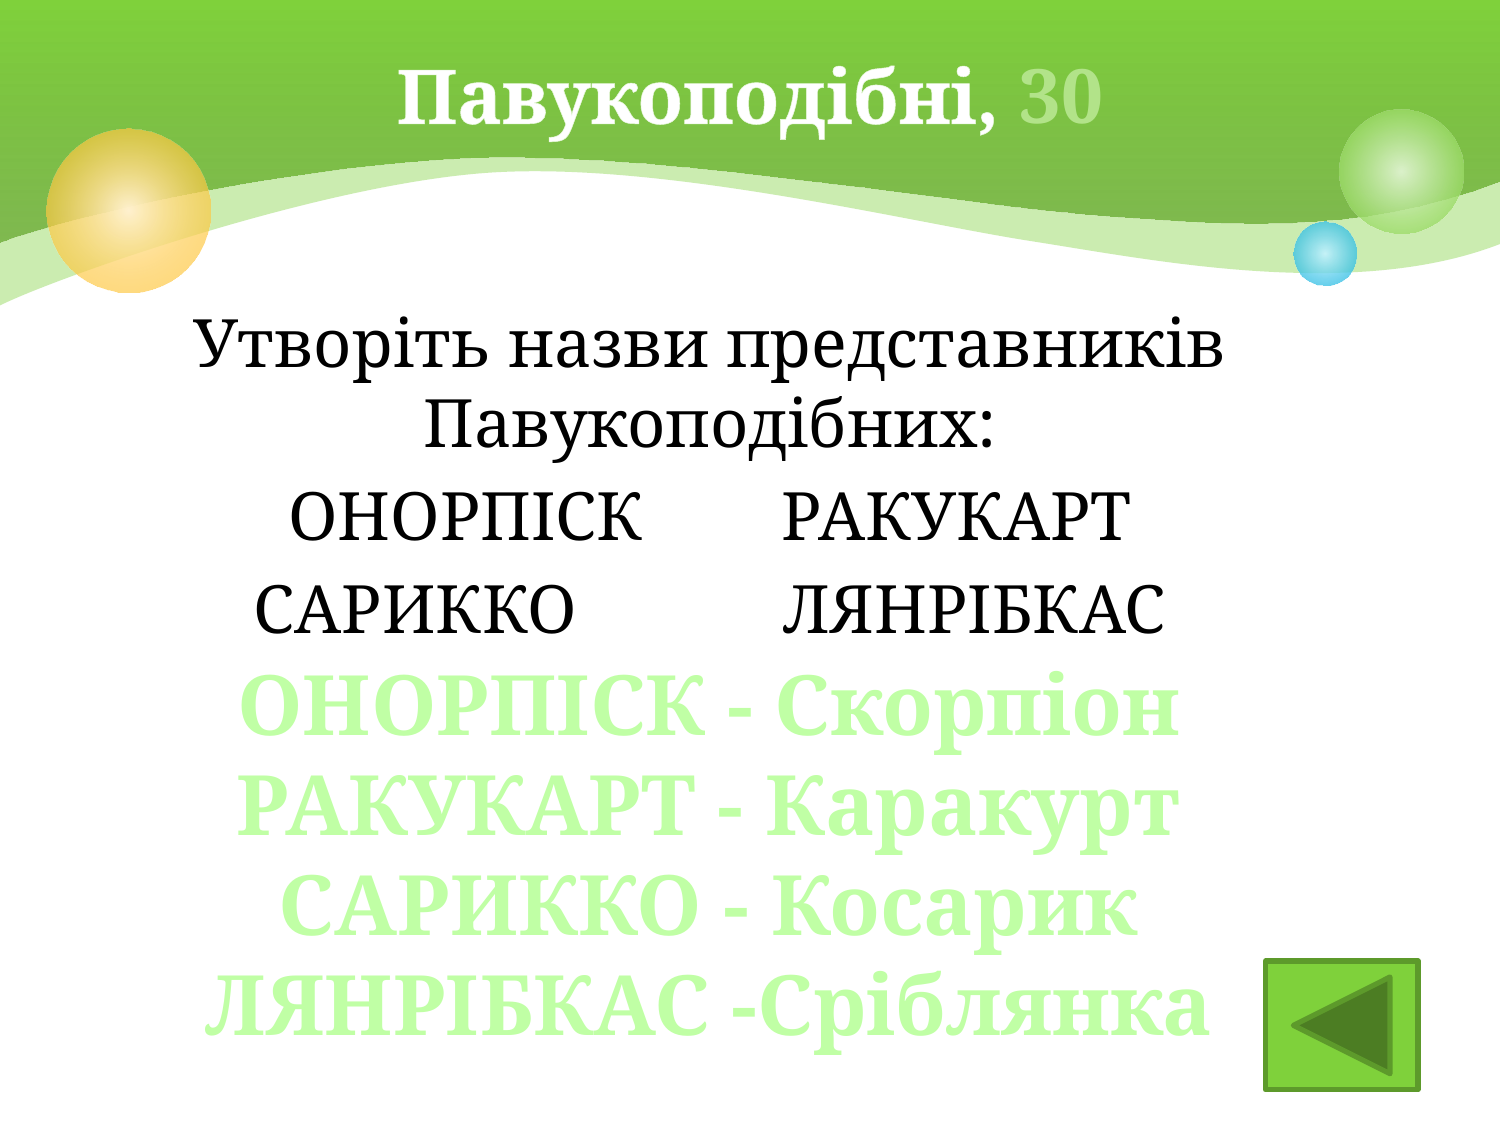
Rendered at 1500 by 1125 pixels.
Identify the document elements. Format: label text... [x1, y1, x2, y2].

list Утворіть назви представників Павукоподібних: ОНОРПІСК РАКУКАРТ САРИККО ЛЯНРІБКАС [35, 292, 1386, 644]
title Павукоподібні, 30 [75, 0, 1425, 188]
text_box ОНОРПІСК - Скорпіон РАКУКАРТ - Каракурт САРИККО - Косарик ЛЯНРІБКАС -Сріблянка [0, 644, 1418, 1060]
text_box [1263, 958, 1421, 1092]
